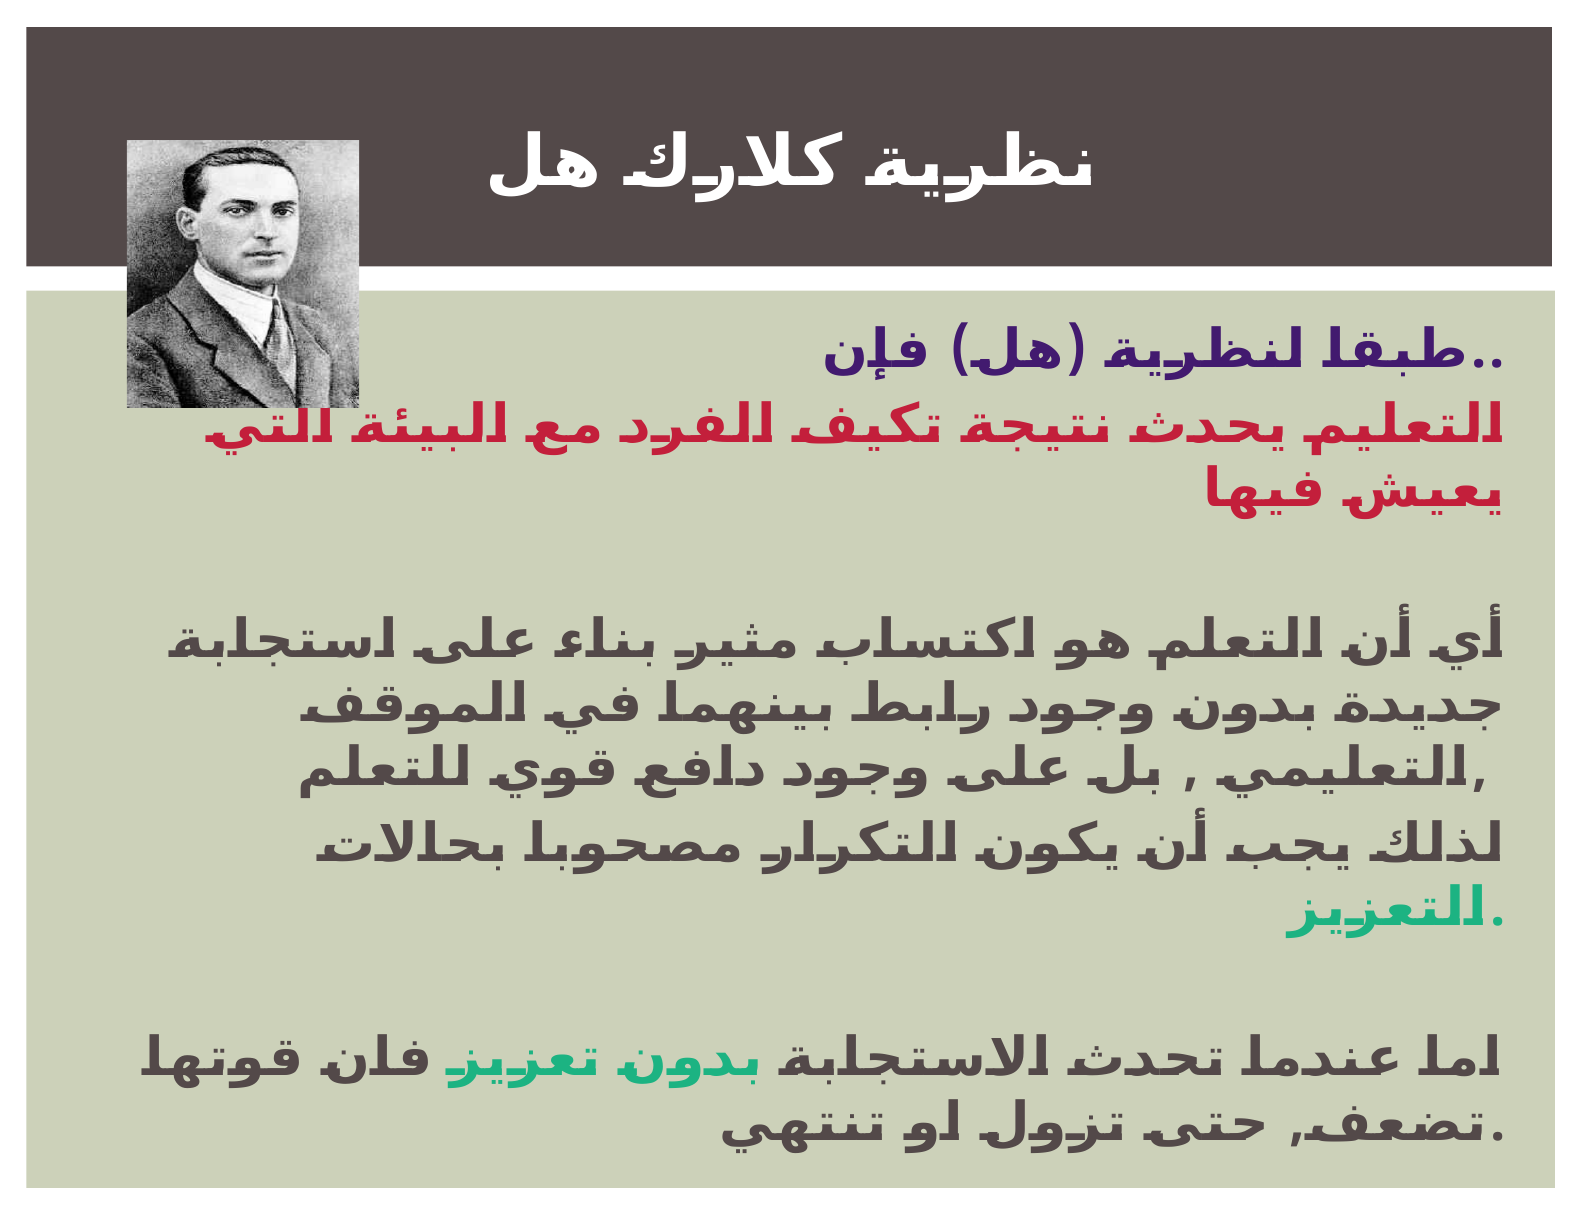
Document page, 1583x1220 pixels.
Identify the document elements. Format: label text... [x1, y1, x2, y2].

list طبقا لنظرية (هل) فإن.. التعليم يحدث نتيجة تكيف الفرد مع البيئة التي يعيش فيها أي أن التعلم هو اكتساب مثير بناء على استجابة جديدة بدون وجود رابط بينهما في الموقف التعليمي , بل على وجود دافع قوي للتعلم, لذلك يجب أن يكون التكرار مصحوبا بحالات التعزيز. اما عندما تحدث الاستجابة بدون تعزيز فان قوتها تضعف, حتى تزول او تنتهي. [65, 305, 1522, 1167]
picture [126, 139, 360, 409]
title نظرية كلارك هل [65, 63, 1517, 251]
